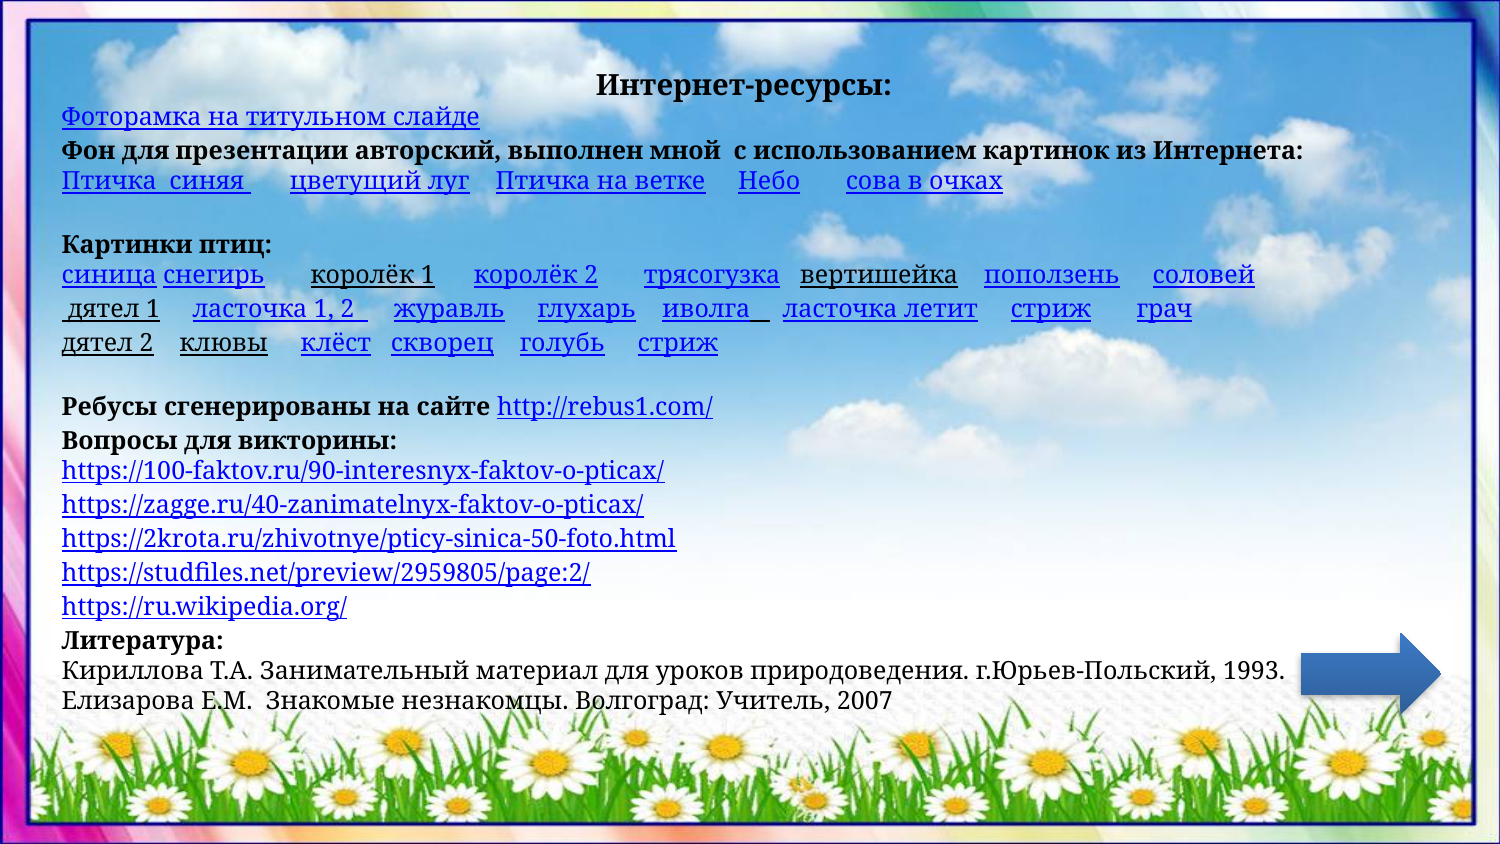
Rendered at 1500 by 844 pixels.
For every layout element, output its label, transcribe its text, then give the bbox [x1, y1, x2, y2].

text_box Интернет-ресурсы: Фоторамка на титульном слайде Фон для презентации авторский, выполнен мной с использованием картинок из Интернета: Птичка синяя цветущий луг Птичка на ветке Небо сова в очках Картинки птиц: синица снегирь королёк 1 королёк 2 трясогузка вертишейка поползень соловей дятел 1 ласточка 1, 2 журавль глухарь иволга ласточка летит стриж грач дятел 2 клювы клёст скворец голубь стриж Ребусы сгенерированы на сайте http://rebus1.com/ Вопросы для викторины: https://100-faktov.ru/90-interesnyx-faktov-o-pticax/ https://zagge.ru/40-zanimatelnyx-faktov-o-pticax/ https://2krota.ru/zhivotnye/pticy-sinica-50-foto.html https://studfiles.net/preview/2959805/page:2/ https://ru.wikipedia.org/ Литература: Кириллова Т.А. Занимательный материал для уроков природоведения. г.Юрьев-Польский, 1993. Елизарова Е.М. Знакомые незнакомцы. Волгоград: Учитель, 2007 [46, 58, 1442, 722]
picture [0, 0, 1500, 844]
text_box [1300, 632, 1442, 715]
